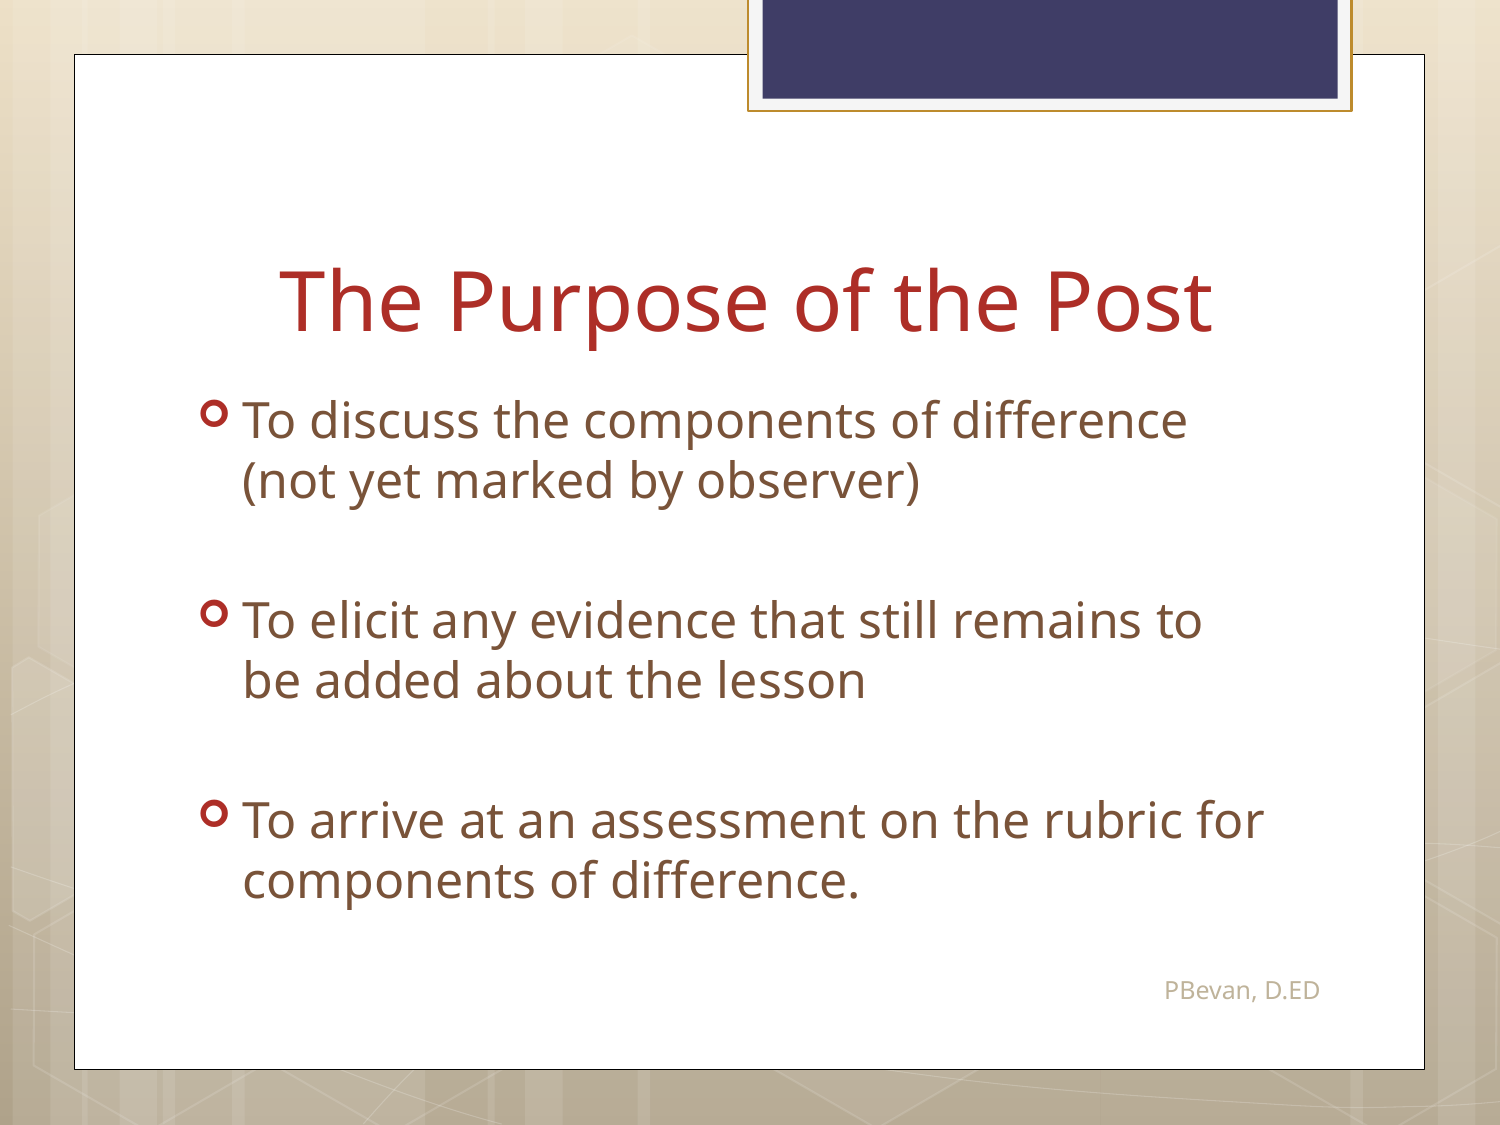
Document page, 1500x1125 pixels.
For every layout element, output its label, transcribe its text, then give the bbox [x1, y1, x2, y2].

list To discuss the components of difference (not yet marked by observer) To elicit any evidence that still remains to be added about the lesson To arrive at an assessment on the rubric for components of difference. [171, 381, 1283, 957]
footer PBevan, D.ED [761, 960, 1336, 1020]
title The Purpose of the Post [171, 168, 1324, 357]
